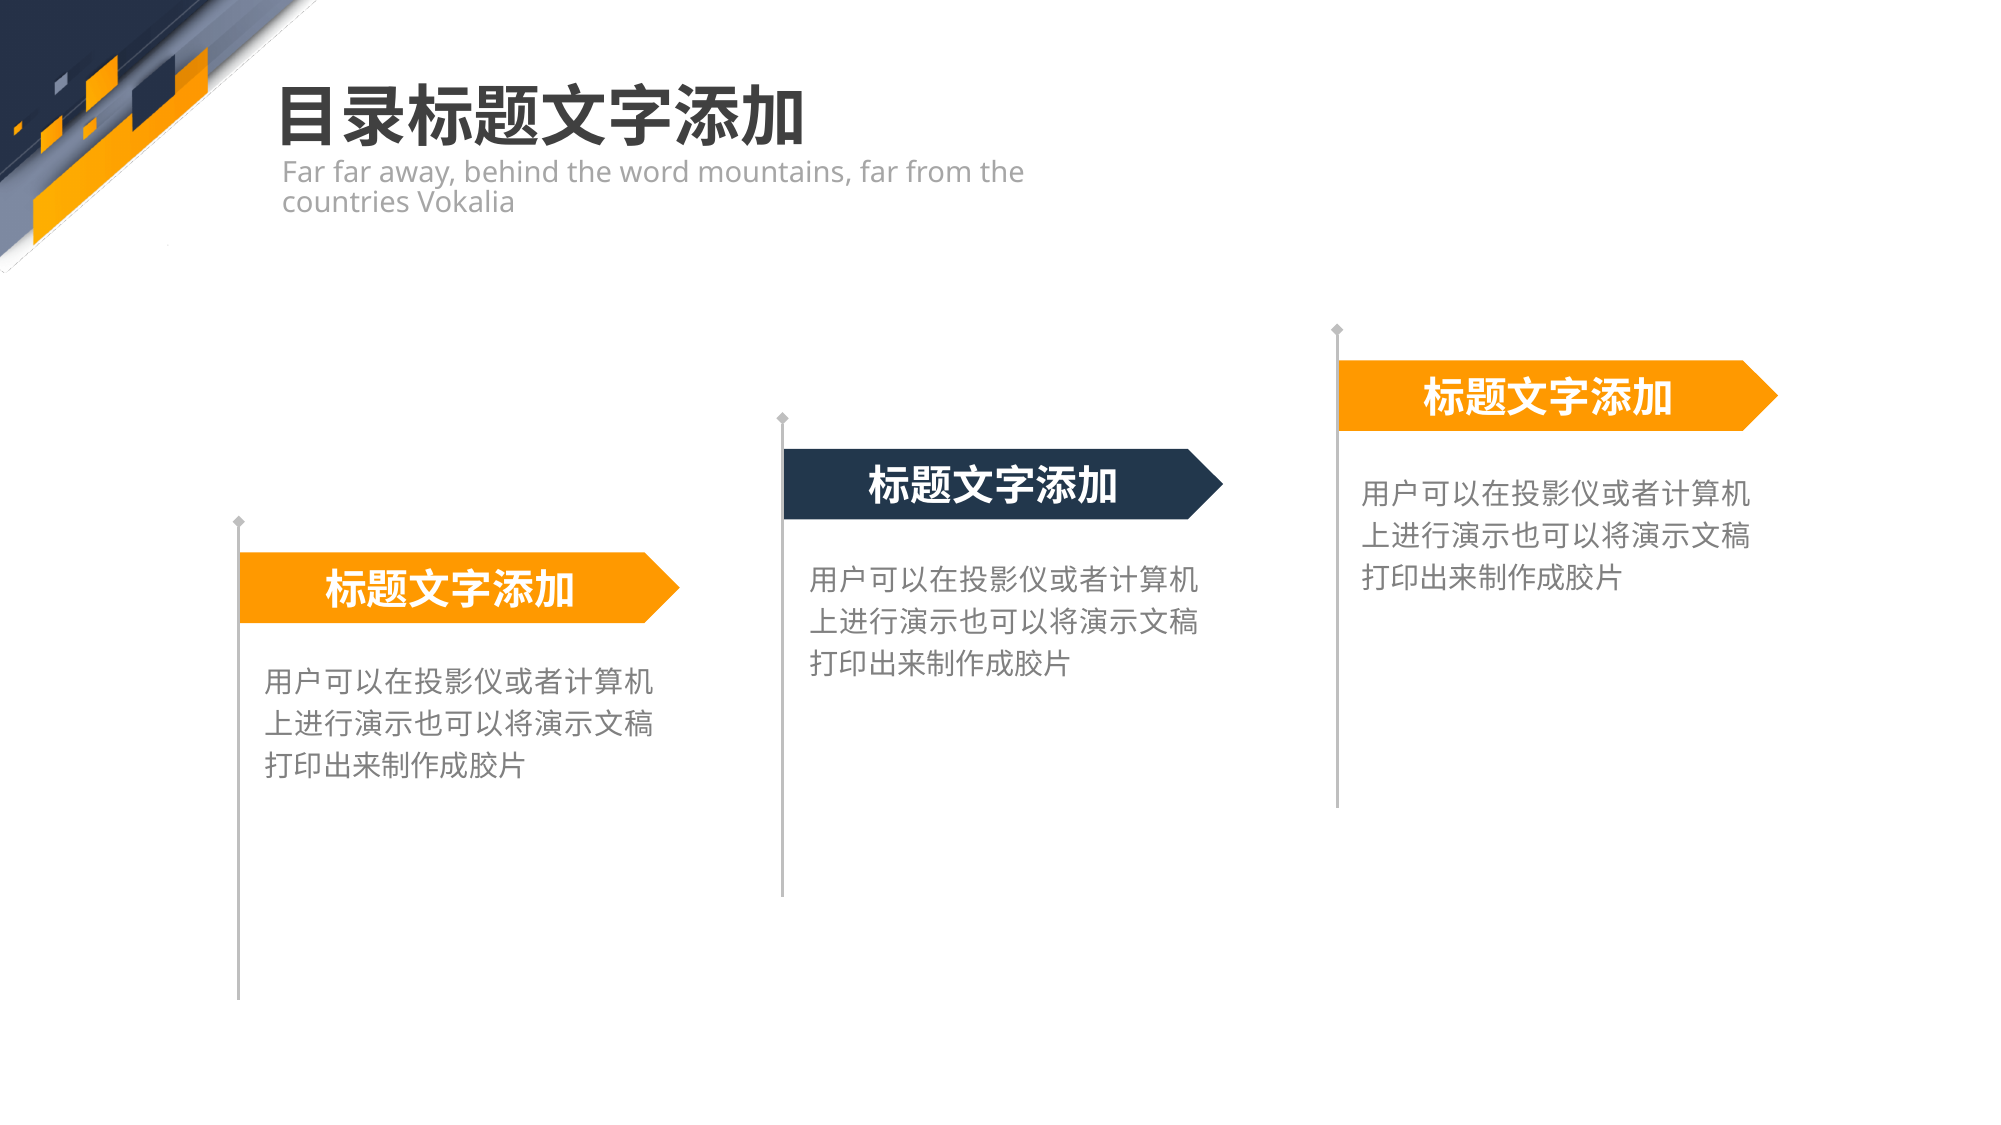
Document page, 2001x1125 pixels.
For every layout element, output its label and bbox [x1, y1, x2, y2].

text_box [273, 74, 1135, 190]
text_box [238, 329, 1779, 1000]
picture [0, 0, 388, 330]
